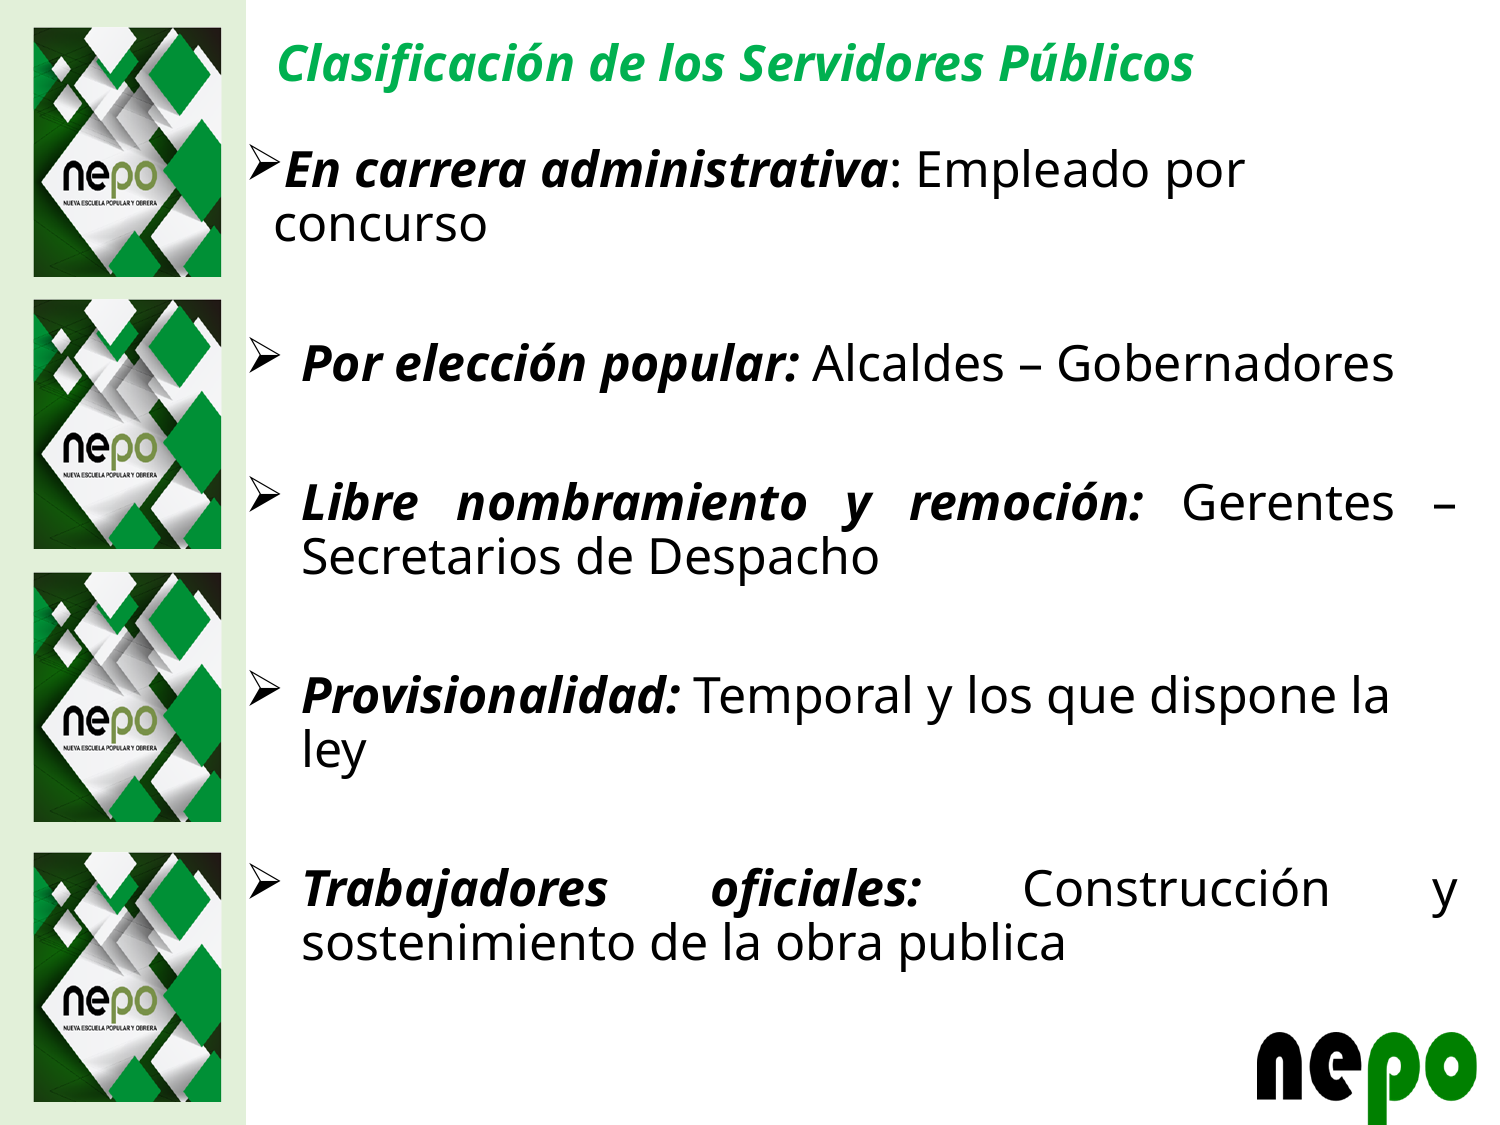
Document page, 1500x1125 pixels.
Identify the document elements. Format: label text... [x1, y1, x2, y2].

picture [1257, 1032, 1477, 1125]
list En carrera administrativa: Empleado por concurso Por elección popular: Alcaldes – Gobernadores Libre nombramiento y remoción: Gerentes – Secretarios de Despacho Provisionalidad: Temporal y los que dispone la ley Trabajadores oficiales: Construcción y sostenimiento de la obra publica [230, 137, 1473, 1071]
title Clasificación de los Servidores Públicos [260, 31, 1473, 137]
picture [0, 0, 246, 1125]
